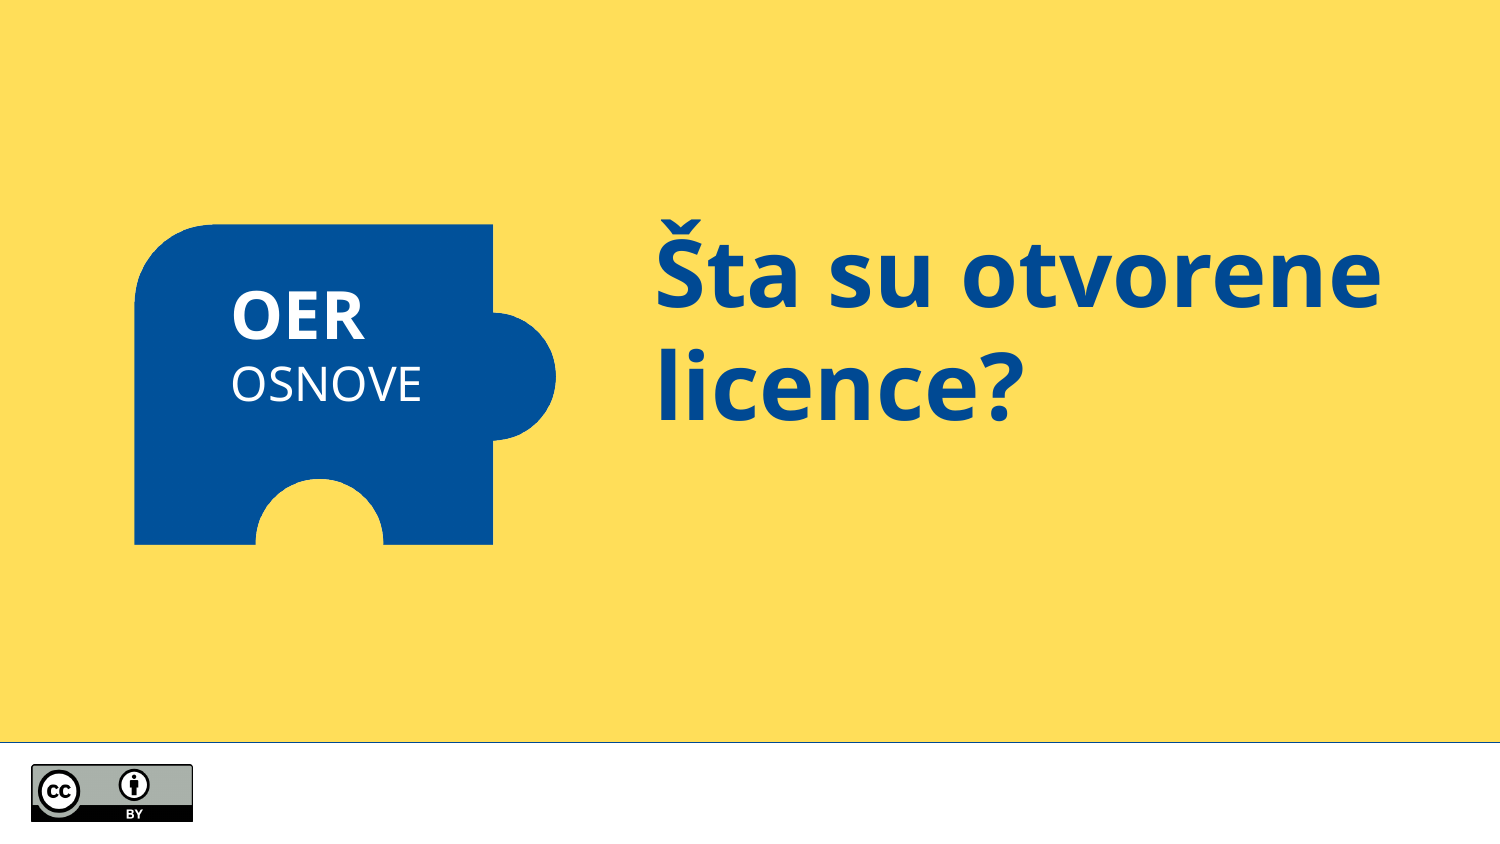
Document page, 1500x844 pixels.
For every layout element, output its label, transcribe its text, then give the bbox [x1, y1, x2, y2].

text_box Šta su otvorene licence? [639, 199, 1427, 455]
text_box OER OSNOVE [560, 258, 862, 426]
picture [133, 224, 556, 545]
text_box [0, 750, 1500, 844]
picture [31, 764, 193, 822]
